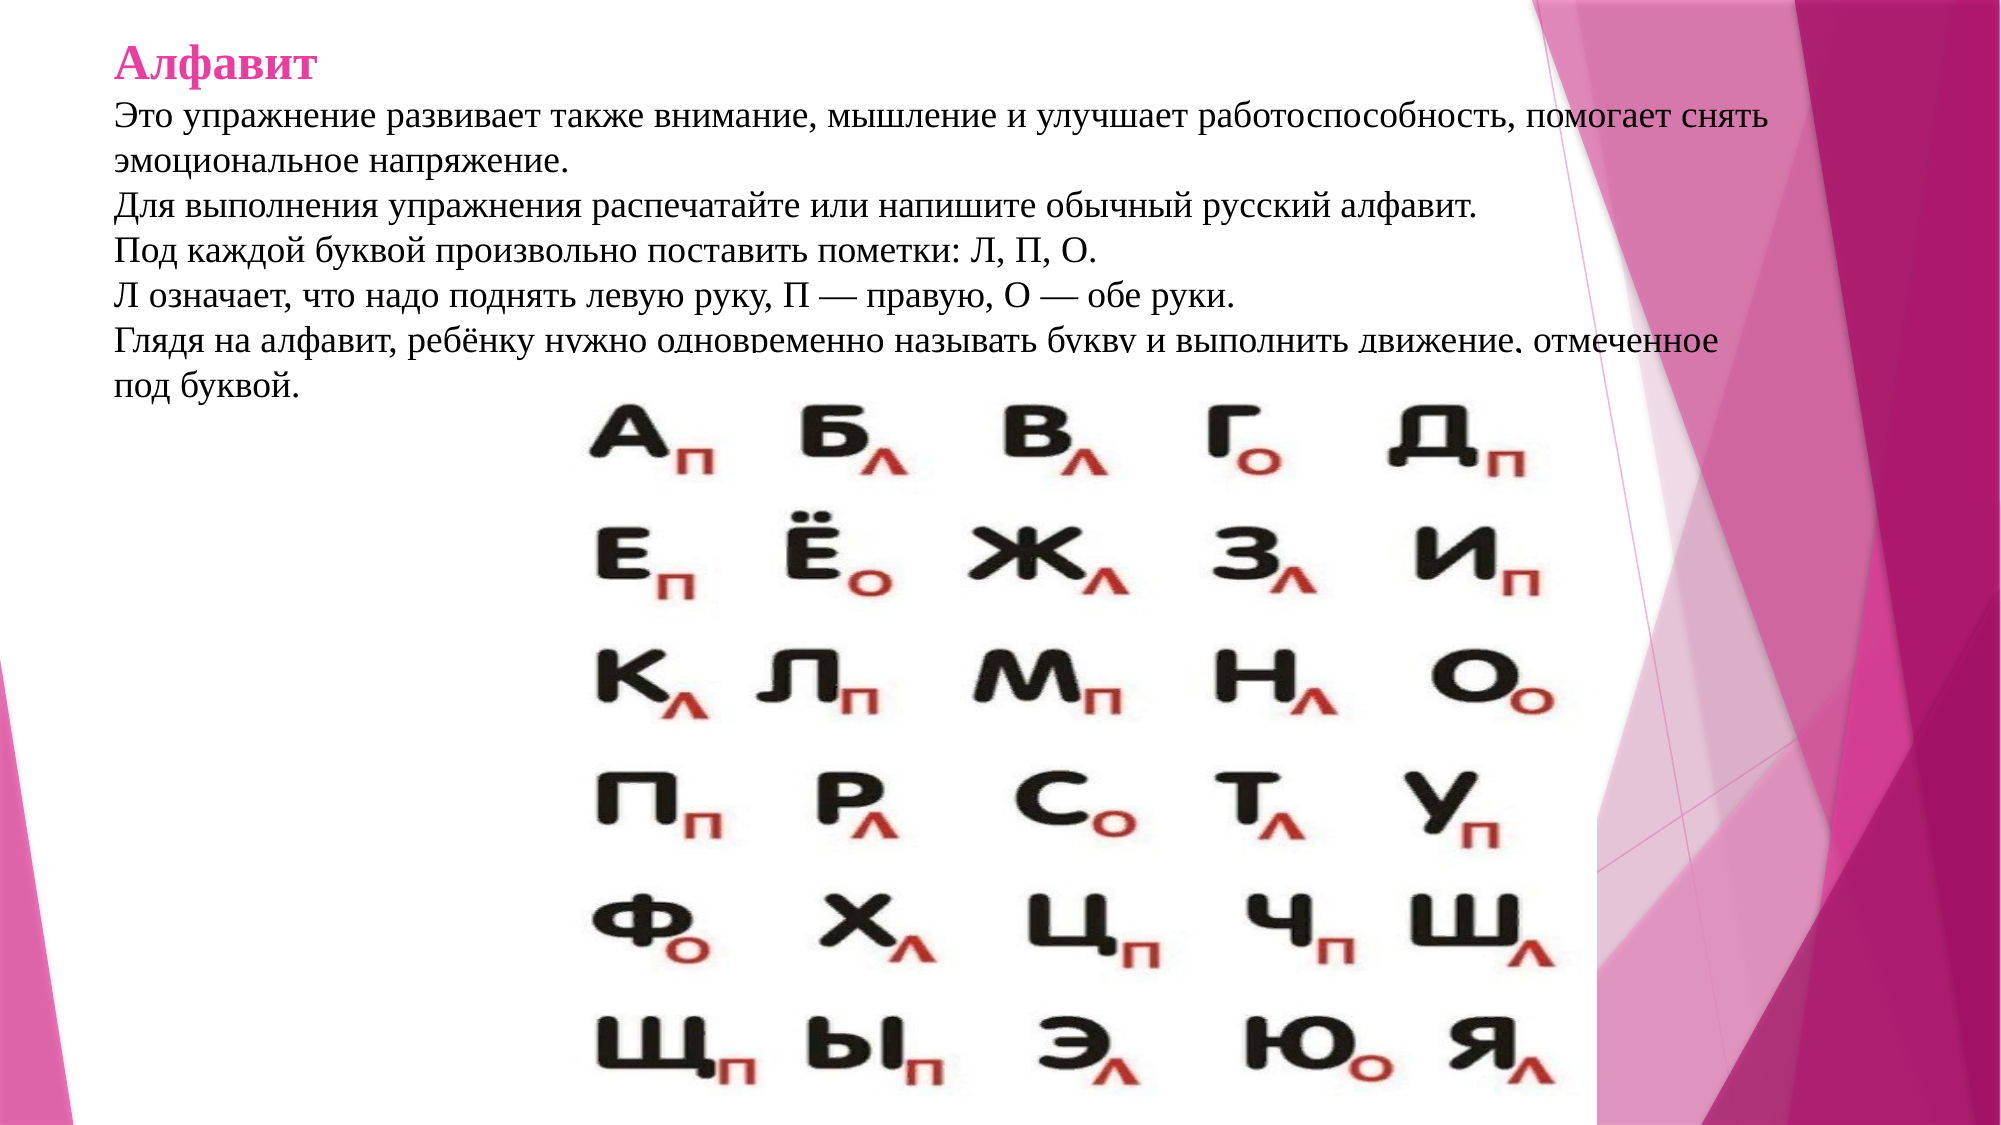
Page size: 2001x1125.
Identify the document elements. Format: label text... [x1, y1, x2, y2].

text_box Алфавит Это упражнение развивает также внимание, мышление и улучшает работоспособность, помогает снять эмоциональное напряжение. Для выполнения упражнения распечатайте или напишите обычный русский алфавит. Под каждой буквой произвольно поставить пометки: Л, П, О. Л означает, что надо поднять левую руку, П — правую, О — обе руки. Глядя на алфавит, ребёнку нужно одновременно называть букву и выполнить движение, отмеченное под буквой. [99, 22, 1794, 412]
picture [538, 353, 1597, 1125]
